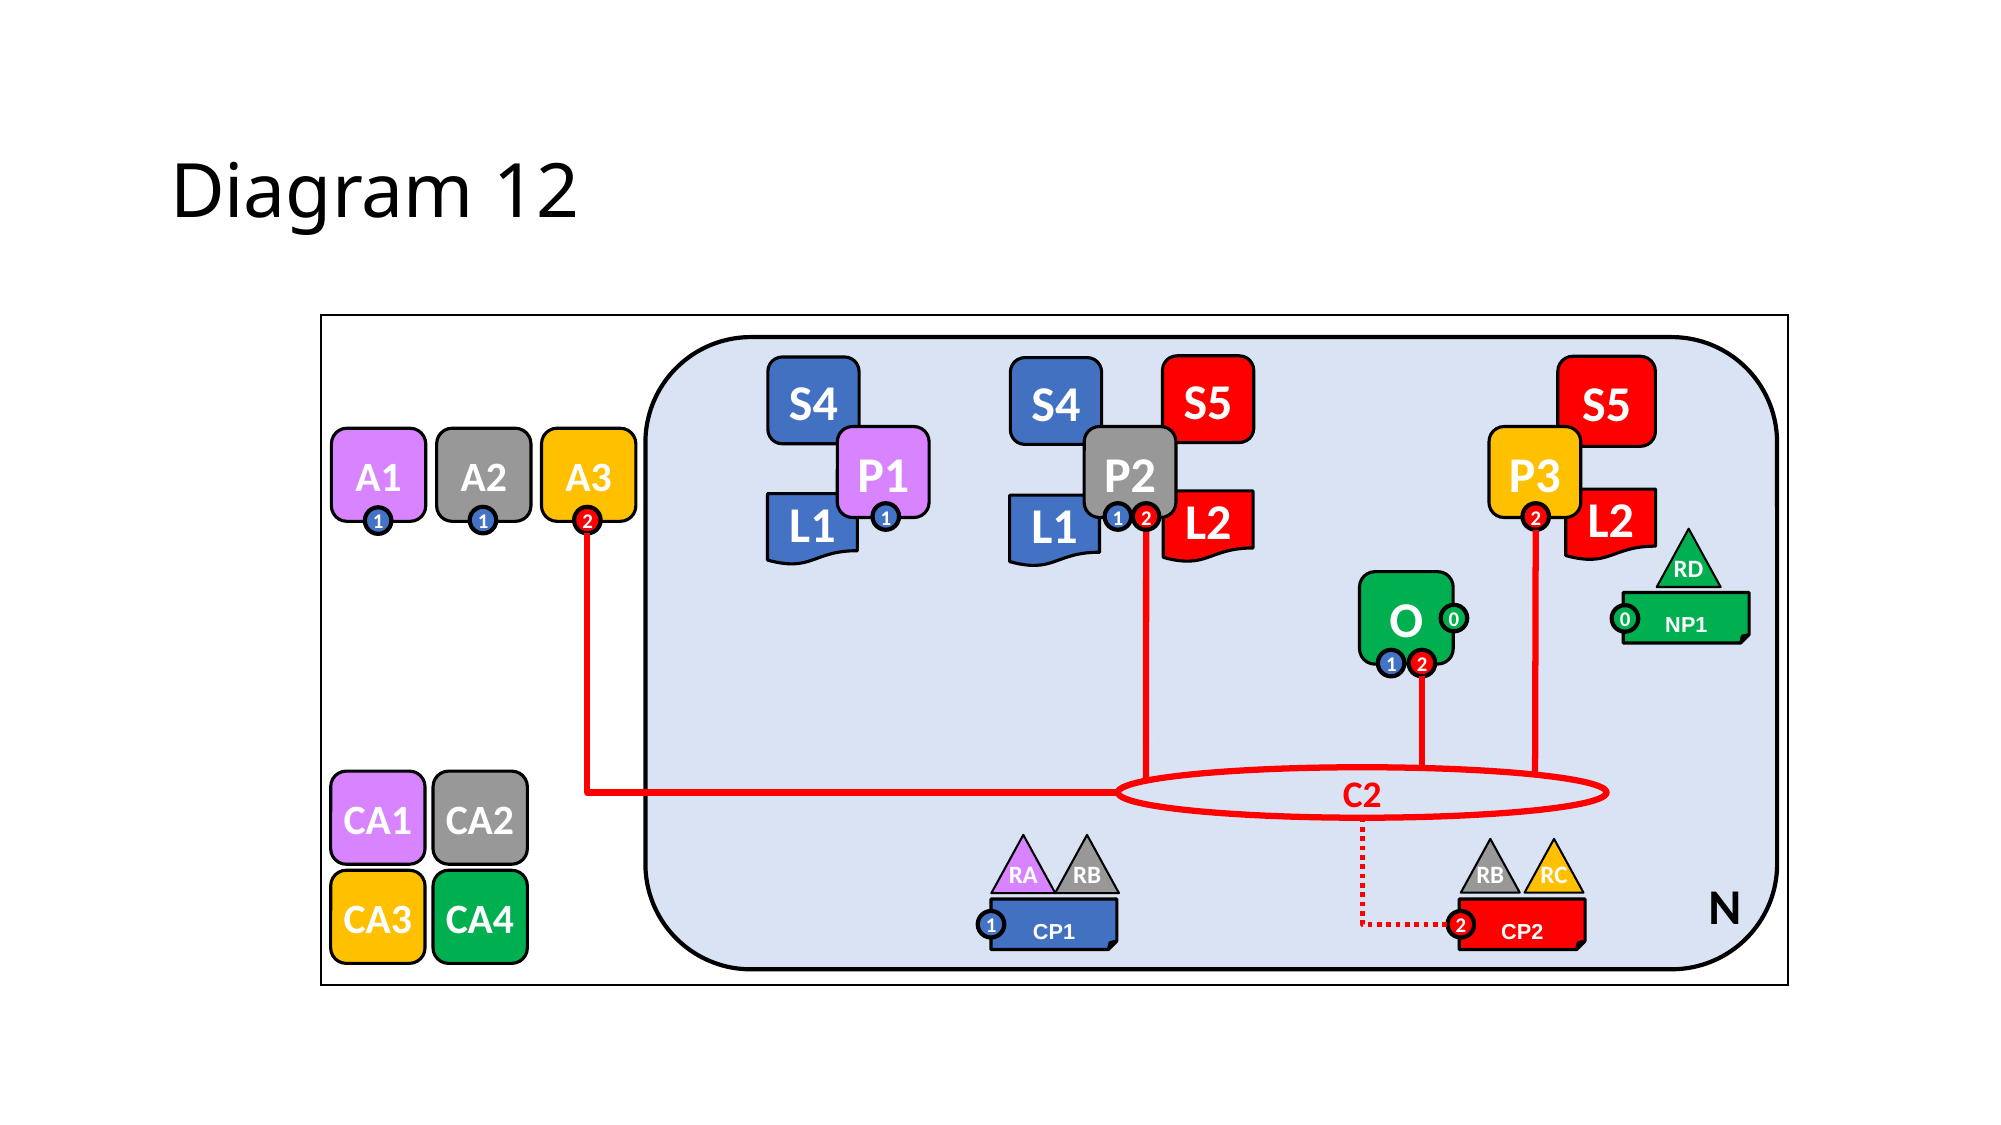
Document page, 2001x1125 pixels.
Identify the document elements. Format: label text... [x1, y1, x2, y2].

text_box A3 [539, 426, 638, 524]
text_box S4 [1009, 356, 1103, 446]
text_box 2 [1407, 649, 1436, 677]
text_box RC [1522, 836, 1586, 895]
text_box C2 [1117, 765, 1609, 820]
text_box [1150, 680, 1156, 696]
text_box A2 [434, 426, 534, 524]
text_box 0 [1610, 604, 1640, 633]
text_box RA [989, 832, 1055, 896]
text_box 0 [1439, 604, 1468, 633]
text_box [1539, 611, 1544, 626]
text_box S5 [1161, 355, 1255, 444]
text_box 1 [1377, 649, 1406, 678]
text_box 1 [468, 506, 498, 535]
text_box CP1 [990, 899, 1117, 950]
text_box S5 [1557, 355, 1657, 448]
text_box S4 [767, 356, 860, 397]
text_box NP1 [1623, 592, 1750, 643]
text_box CA3 [328, 868, 428, 966]
text_box RB [1053, 832, 1121, 896]
text_box L1 [1007, 493, 1102, 568]
text_box [1150, 729, 1156, 745]
text_box CA1 [328, 768, 428, 867]
text_box 2 [573, 506, 602, 534]
text_box A1 [329, 426, 428, 524]
text_box 1 [977, 910, 1006, 939]
text_box CA2 [430, 768, 530, 867]
text_box Diagram 12 [162, 84, 1888, 303]
text_box 2 [1132, 502, 1161, 531]
text_box 1 [364, 506, 393, 535]
text_box L2 [1563, 486, 1658, 562]
text_box RB [1459, 836, 1522, 895]
text_box O [1357, 569, 1456, 667]
text_box P2 [1082, 424, 1179, 520]
text_box P3 [1486, 424, 1583, 520]
text_box RD [1654, 526, 1723, 590]
text_box CA4 [430, 868, 530, 966]
text_box 2 [1521, 502, 1550, 531]
text_box [1528, 611, 1532, 626]
text_box 2 [1447, 910, 1475, 939]
text_box 1 [1103, 502, 1132, 531]
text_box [722, 397, 983, 929]
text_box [1351, 828, 1459, 914]
text_box [320, 315, 1788, 986]
text_box CP2 [1459, 899, 1586, 950]
text_box L2 [1161, 488, 1256, 564]
